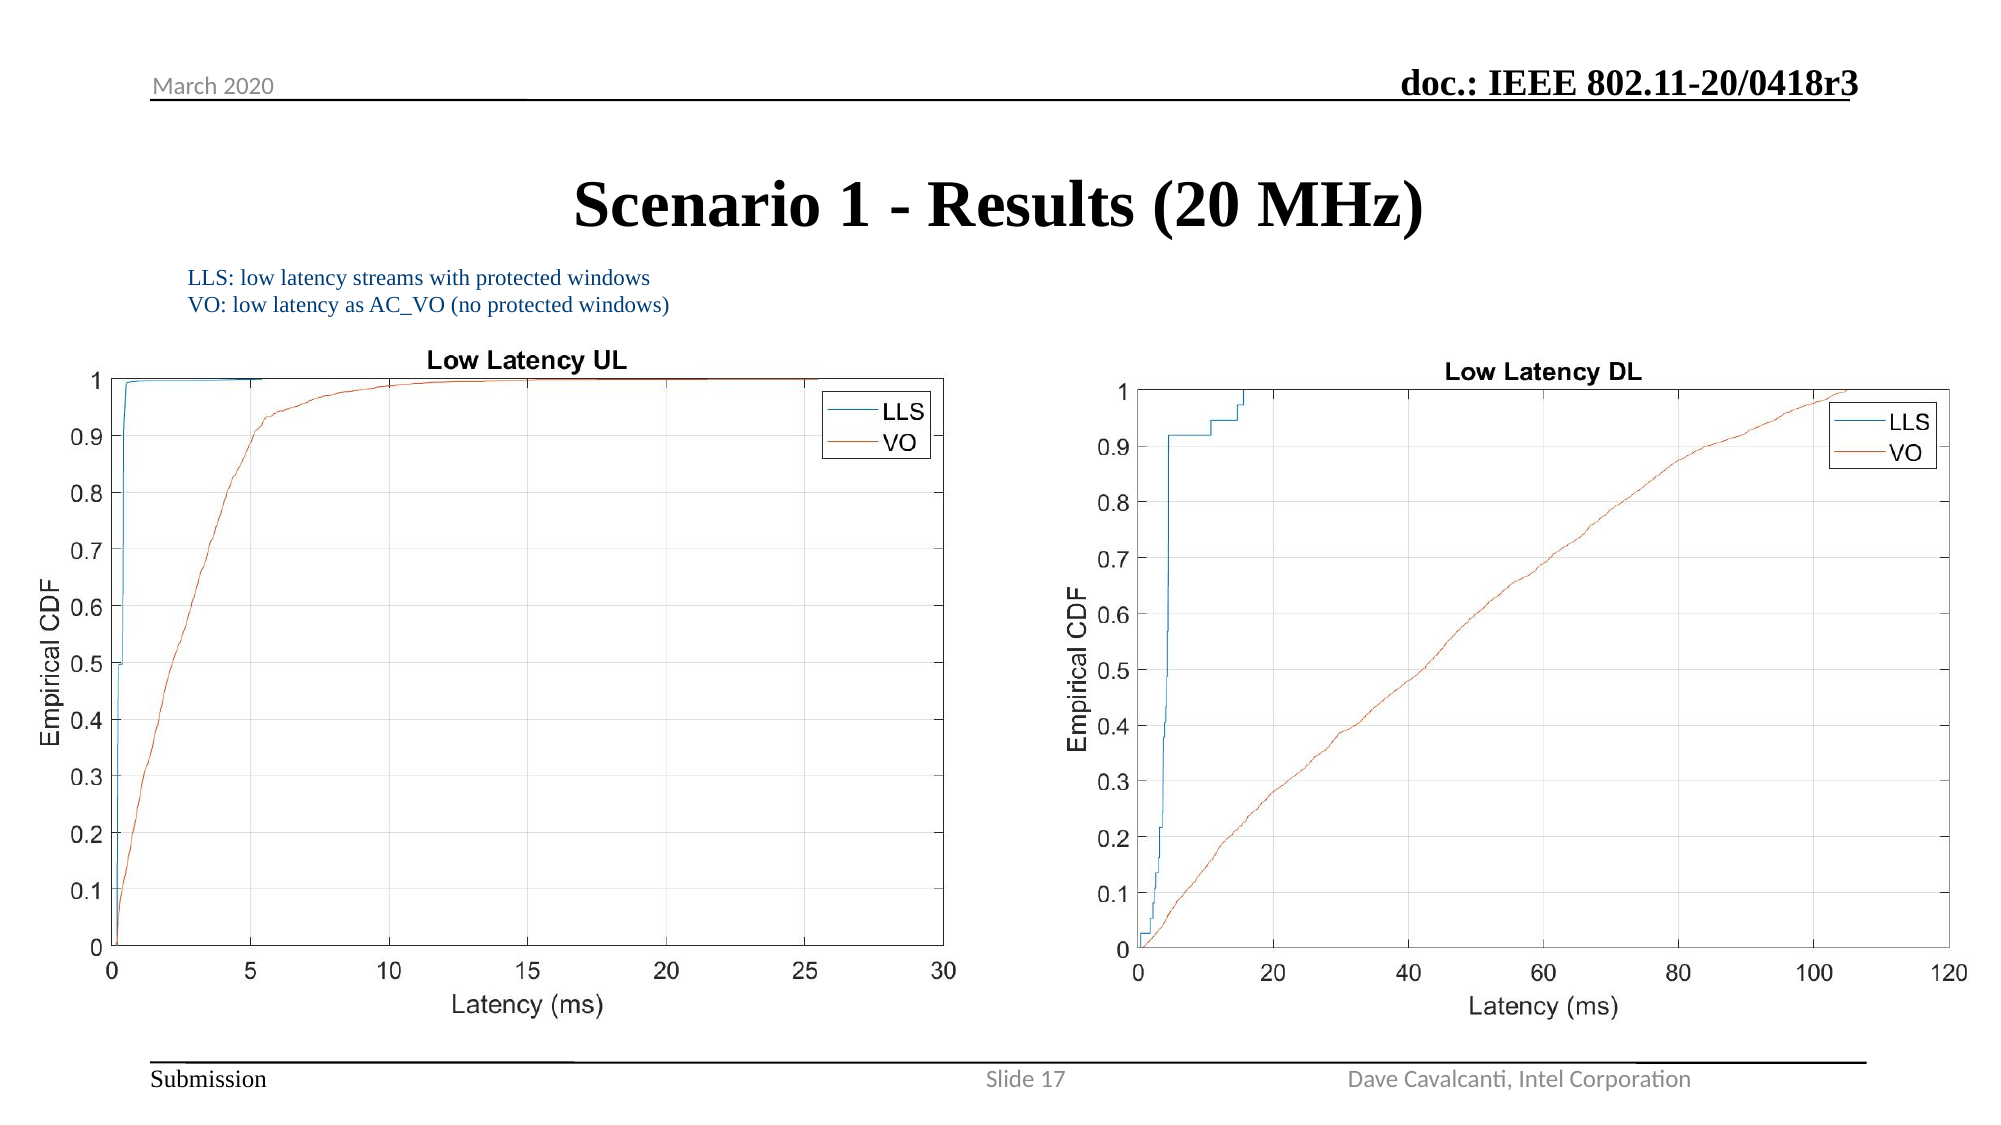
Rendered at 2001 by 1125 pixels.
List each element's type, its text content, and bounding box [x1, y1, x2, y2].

text_box LLS: low latency streams with protected windows VO: low latency as AC_VO (no protected windows) [187, 262, 985, 318]
footer Dave Cavalcanti, Intel Corporation [1171, 1061, 1869, 1093]
title Scenario 1 - Results (20 MHz) [149, 112, 1850, 288]
slide_number Slide 17 [950, 1061, 1067, 1123]
picture [1033, 338, 1976, 1045]
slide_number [152, 54, 563, 100]
picture [5, 326, 961, 1044]
